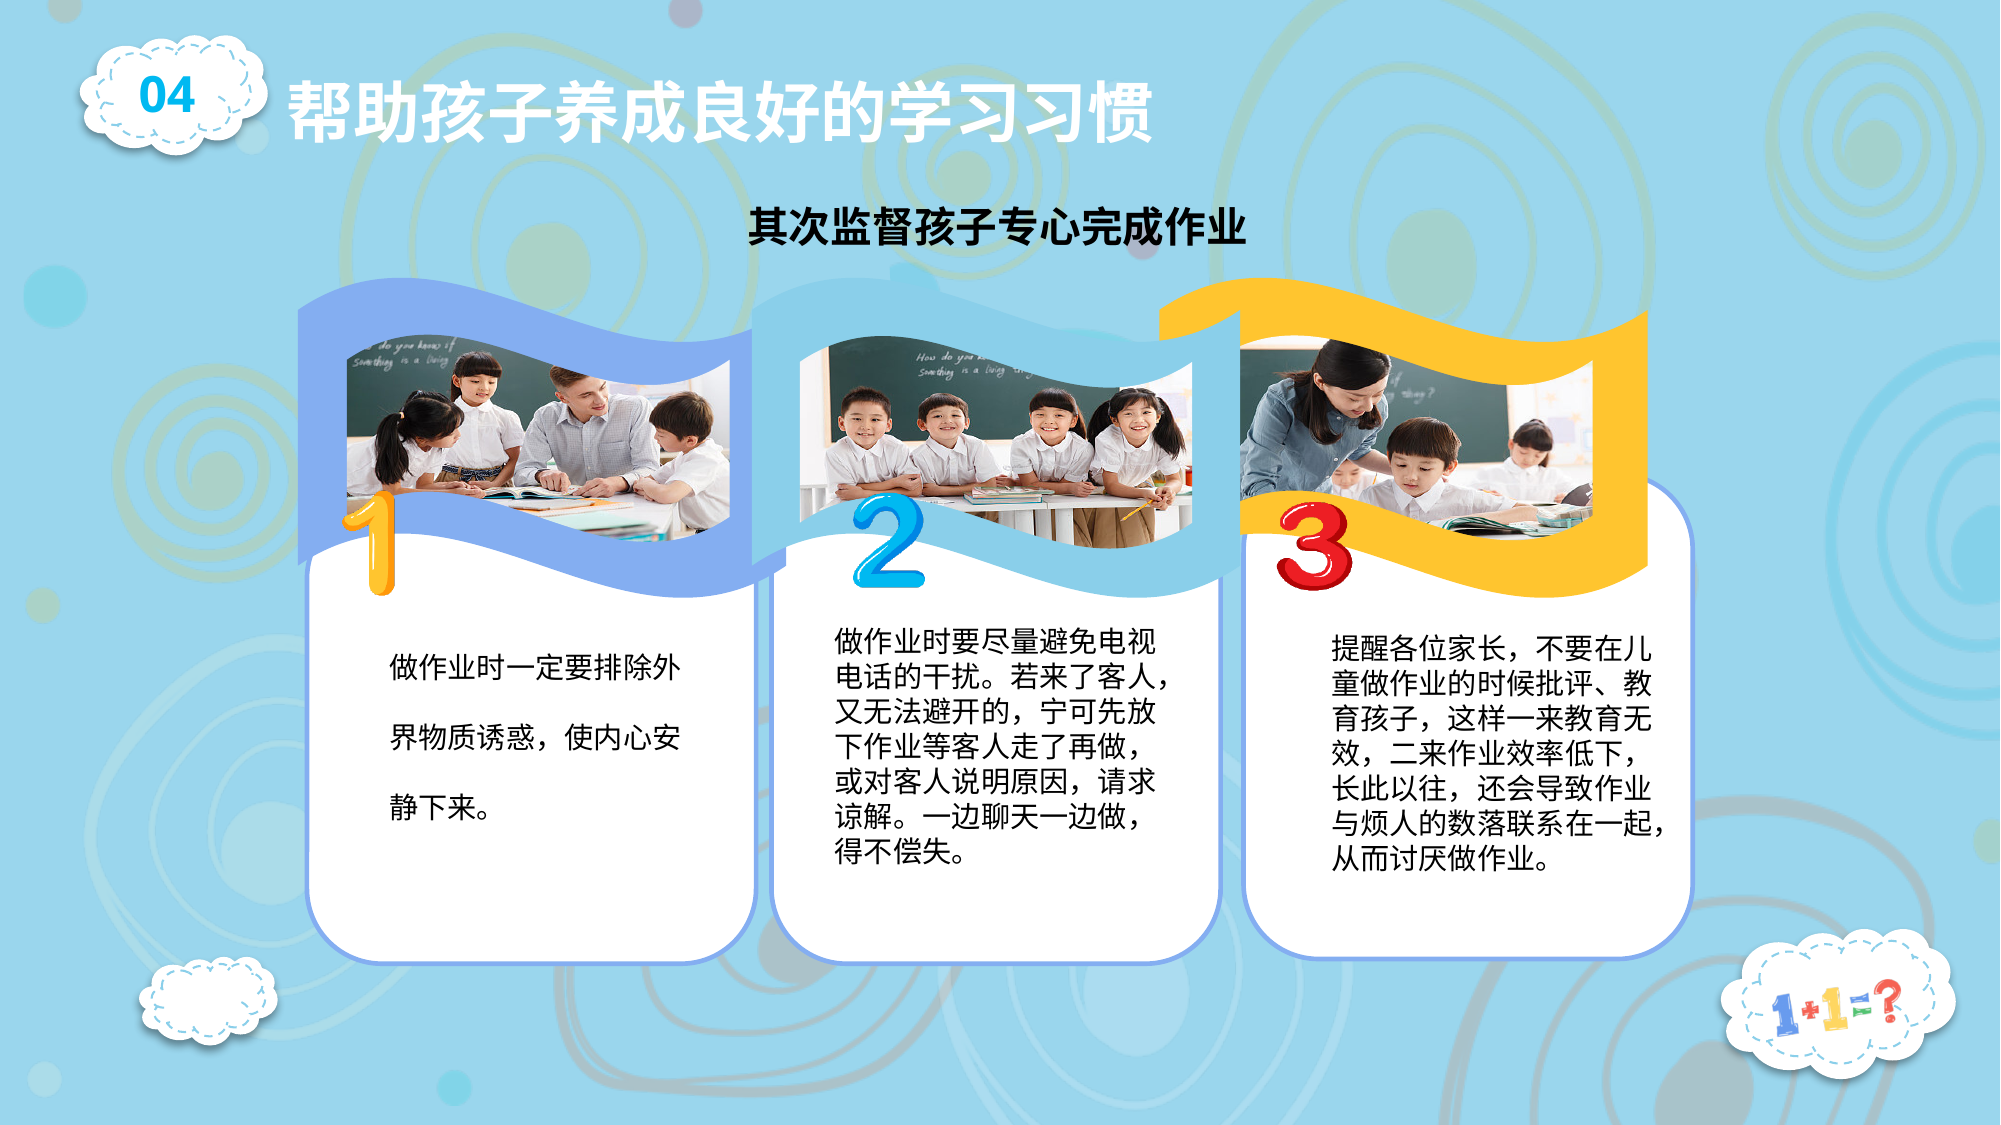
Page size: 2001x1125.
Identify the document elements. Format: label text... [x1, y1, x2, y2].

text_box 做作业时一定要排除外界物质诱惑，使内心安静下来。 [374, 600, 704, 832]
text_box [1241, 276, 1648, 600]
text_box 其次监督孩子专心完成作业 [732, 193, 1317, 259]
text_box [139, 956, 278, 1046]
text_box 做作业时要尽量避免电视电话的干扰。若来了客人，又无法避开的，宁可先放下作业等客人走了再做，或对客人说明原因，请求谅解。一边聊天一边做，得不偿失。 [820, 615, 1176, 876]
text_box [751, 276, 1241, 600]
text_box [1721, 928, 1956, 1079]
picture [1269, 498, 1364, 592]
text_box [79, 34, 268, 155]
text_box [305, 600, 758, 965]
text_box [770, 600, 1222, 965]
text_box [297, 276, 751, 600]
text_box 帮助孩子养成良好的学习习惯 [272, 63, 1188, 158]
picture [844, 488, 934, 590]
text_box 提醒各位家长，不要在儿童做作业的时候批评、教育孩子，这样一来教育无效，二来作业效率低下，长此以往，还会导致作业与烦人的数落联系在一起，从而讨厌做作业。 [1316, 623, 1693, 883]
picture [318, 486, 429, 597]
text_box [1242, 479, 1694, 961]
